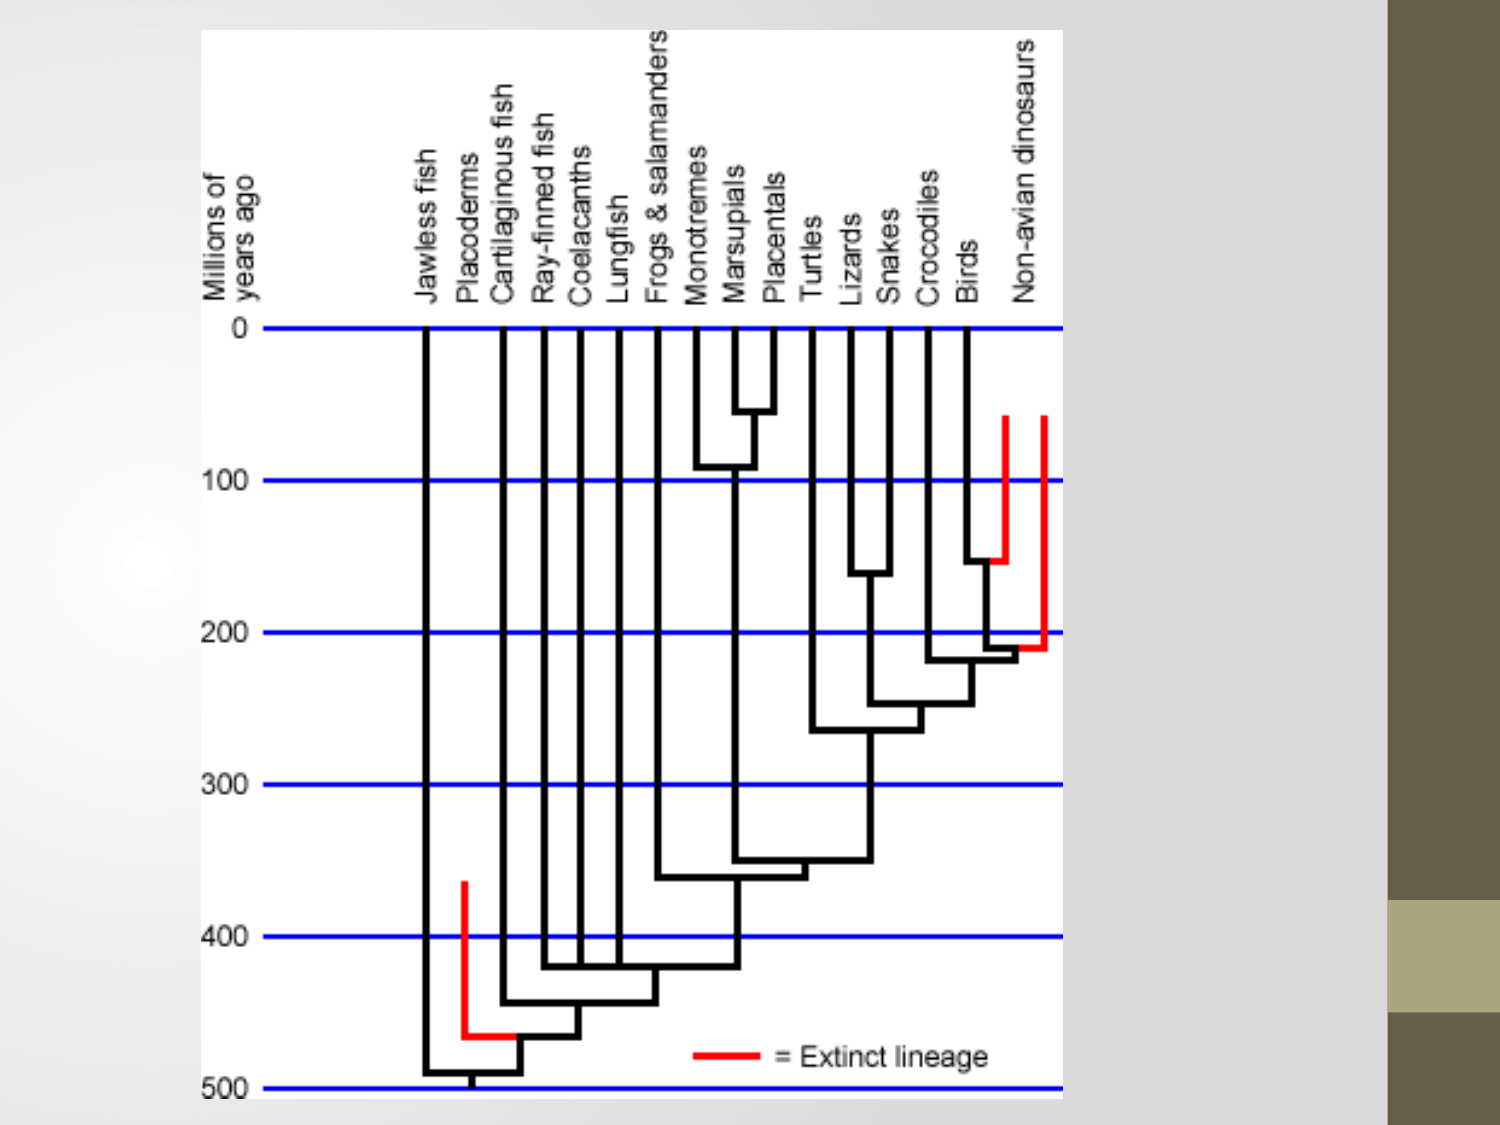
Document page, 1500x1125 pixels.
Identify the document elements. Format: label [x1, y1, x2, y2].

picture [201, 30, 1063, 1099]
